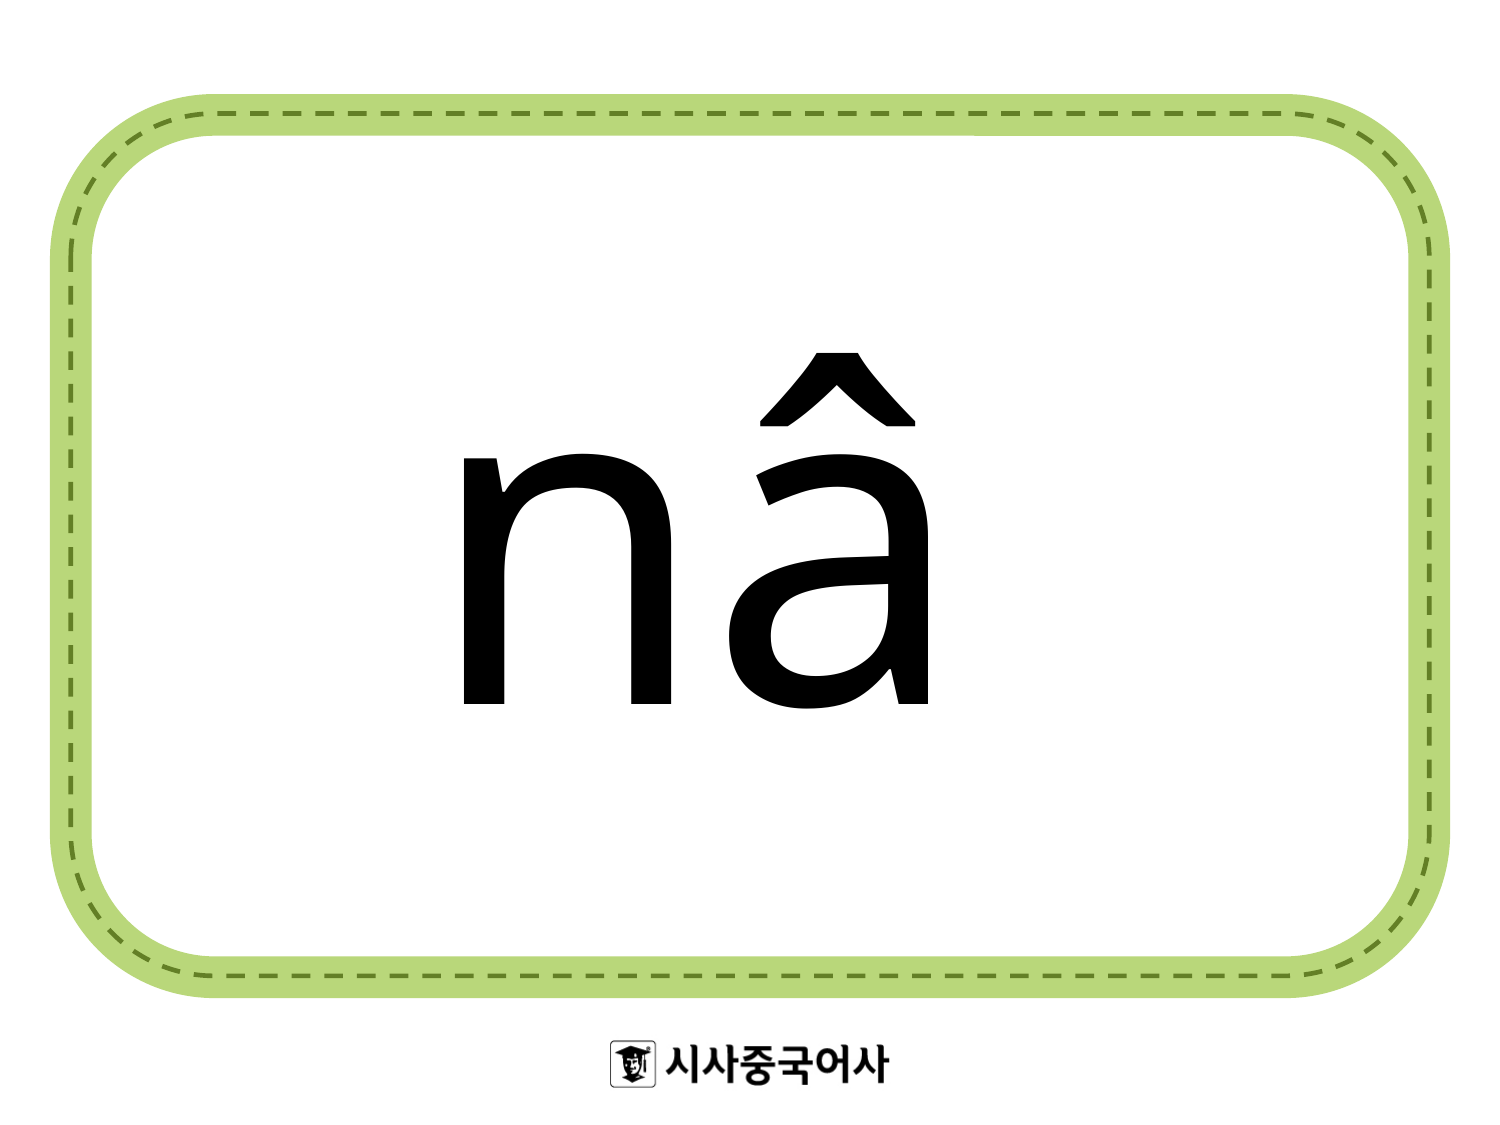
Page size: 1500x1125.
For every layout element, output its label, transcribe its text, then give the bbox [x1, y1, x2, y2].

picture [602, 1034, 898, 1094]
text_box nâ [145, 189, 1354, 853]
